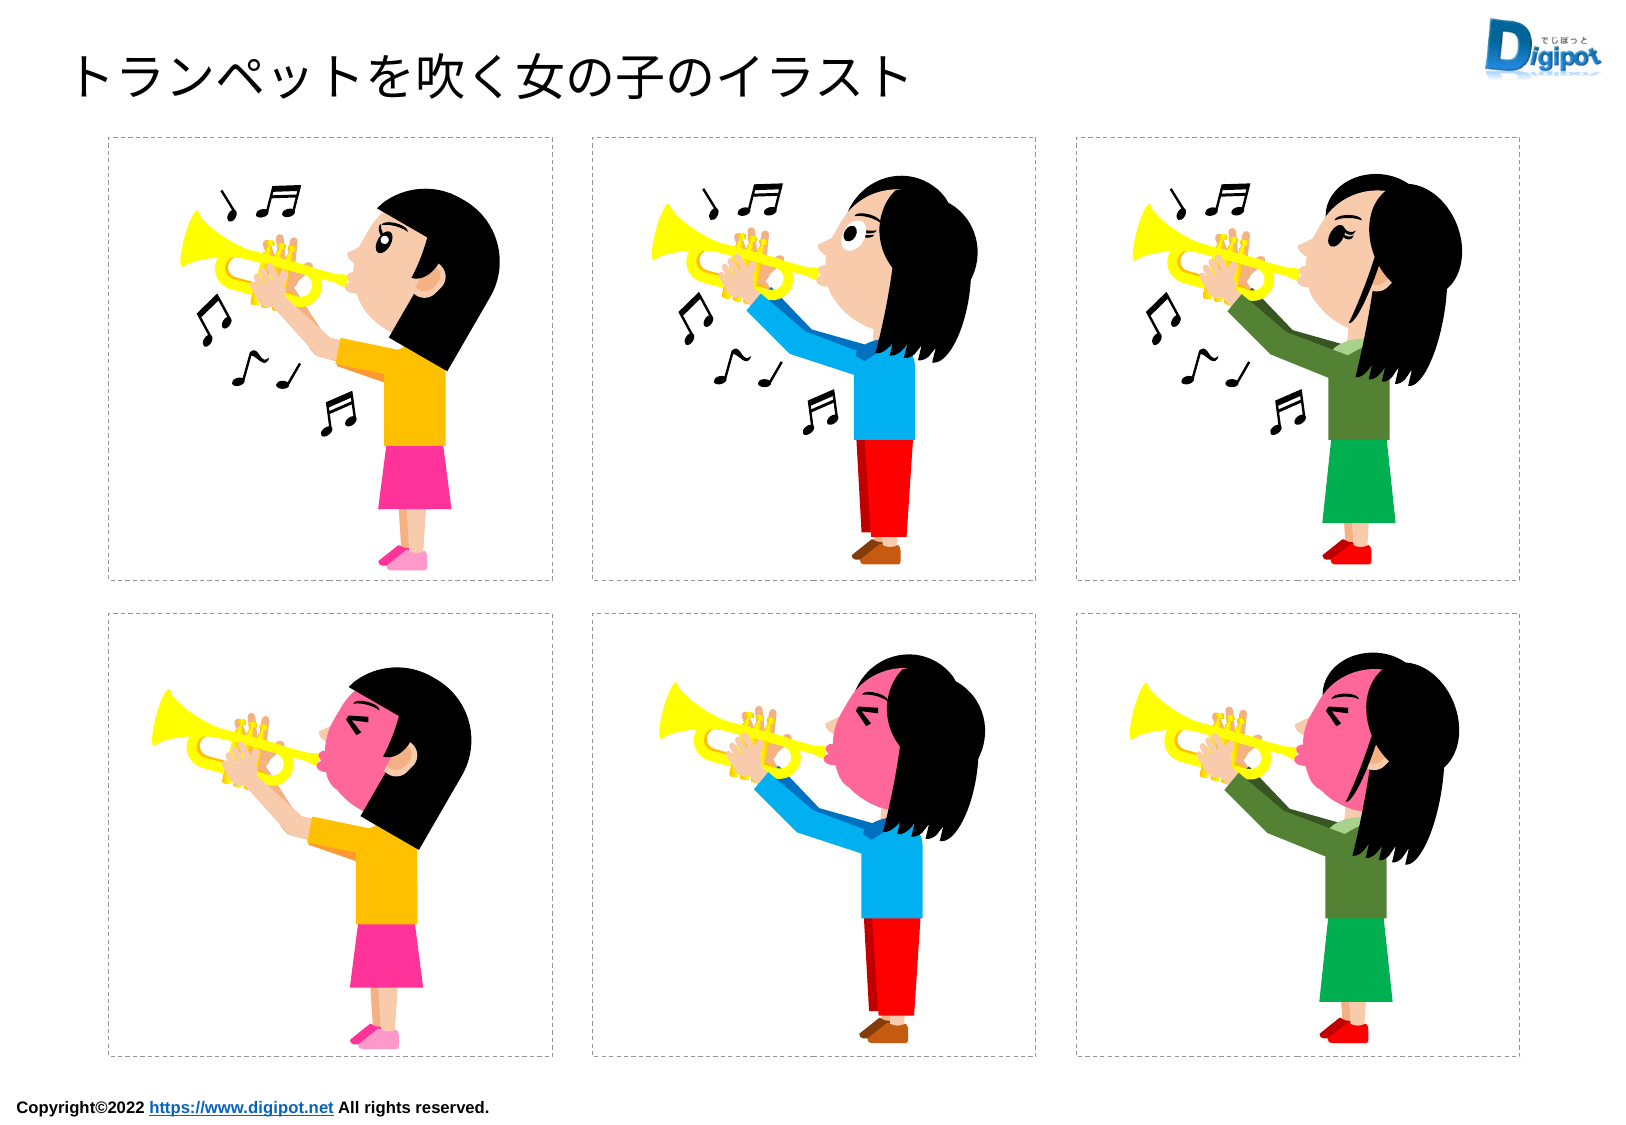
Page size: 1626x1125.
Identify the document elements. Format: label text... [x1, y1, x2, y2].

text_box トランペットを吹く女の子のイラスト [50, 38, 929, 113]
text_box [1128, 652, 1457, 1044]
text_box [658, 660, 989, 1044]
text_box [1131, 173, 1460, 565]
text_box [179, 179, 496, 571]
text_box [650, 178, 981, 565]
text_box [150, 668, 468, 1049]
picture [1485, 18, 1602, 82]
